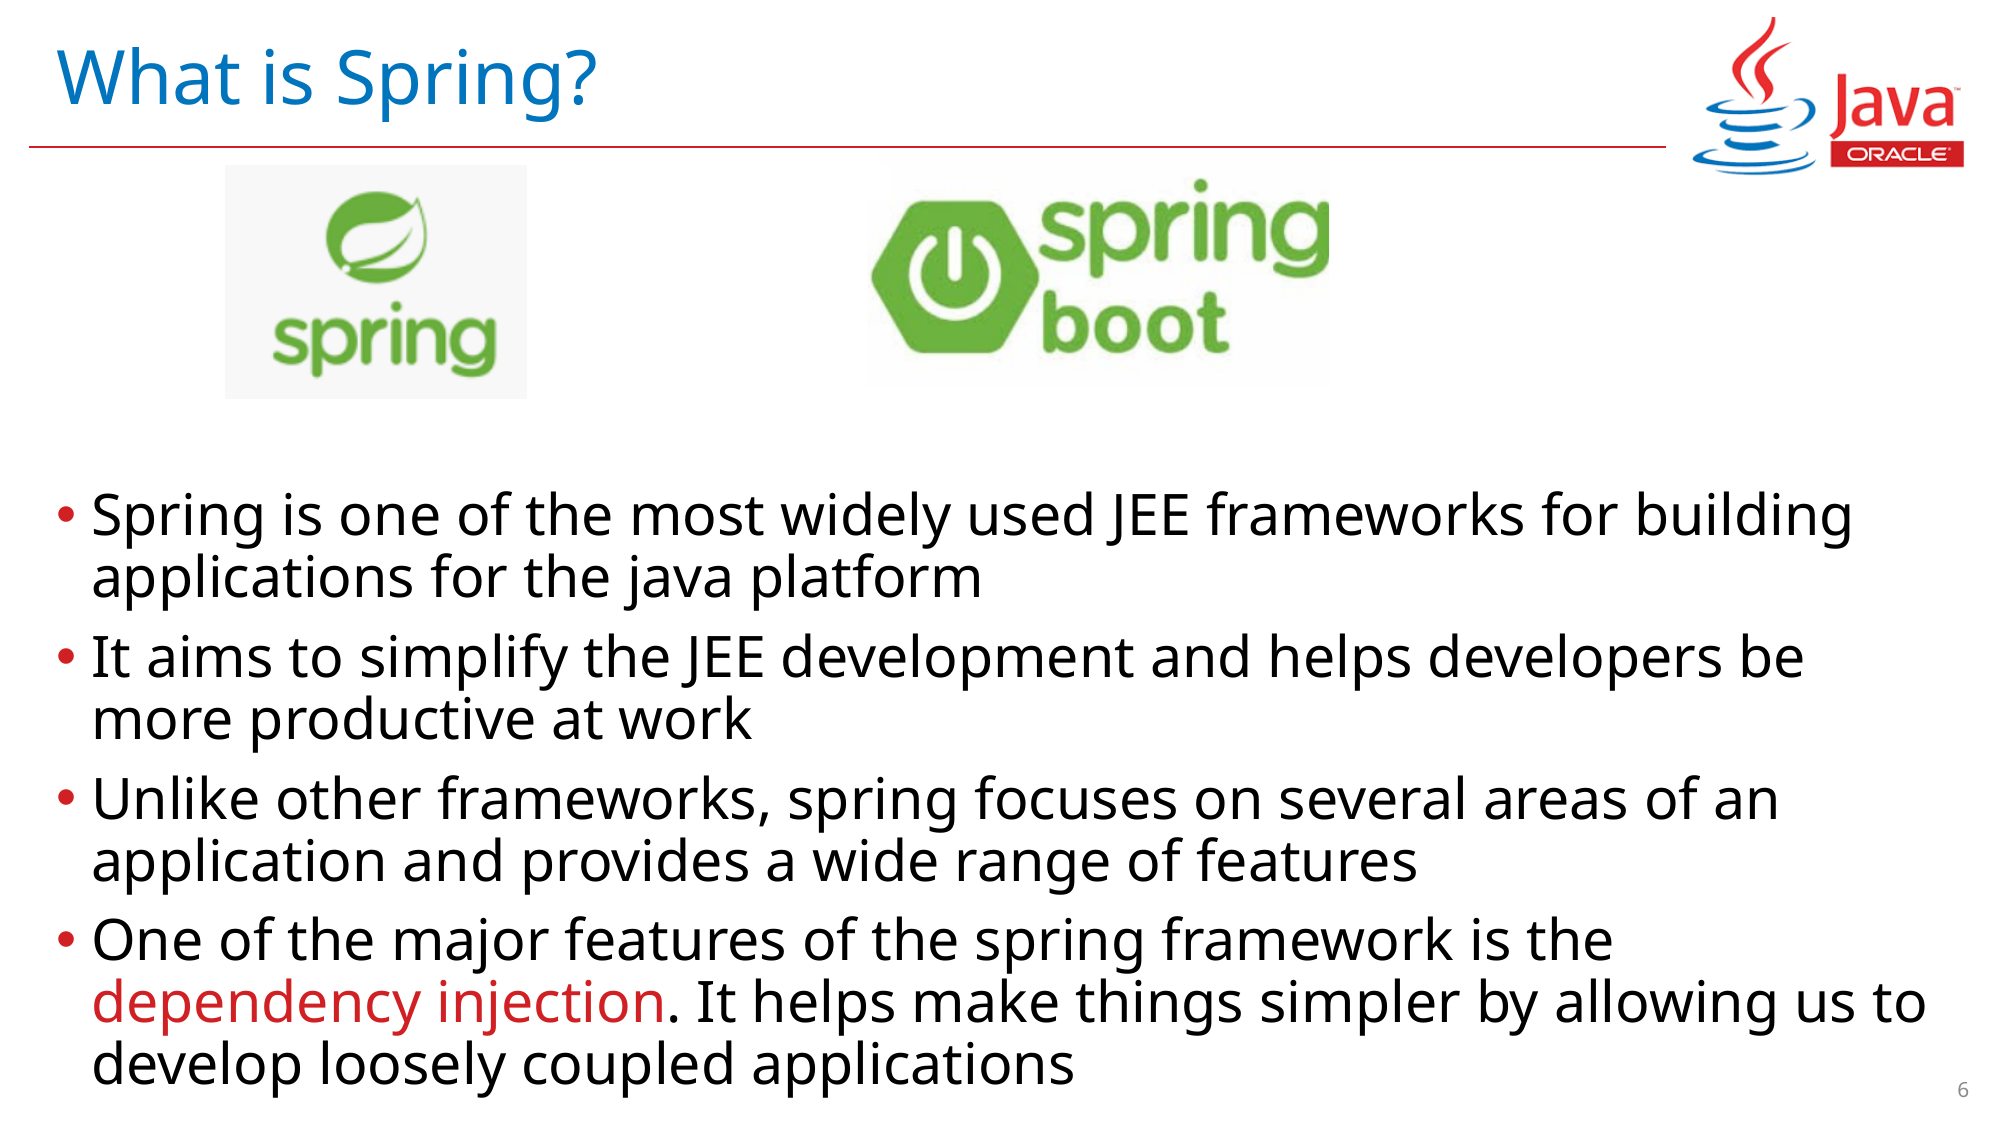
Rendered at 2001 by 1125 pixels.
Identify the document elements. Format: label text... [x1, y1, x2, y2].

slide_number 6 [1534, 1060, 1985, 1121]
list Spring is one of the most widely used JEE frameworks for building applications for the java platform It aims to simplify the JEE development and helps developers be more productive at work Unlike other frameworks, spring focuses on several areas of an application and provides a wide range of features One of the major features of the spring framework is the dependency injection. It helps make things simpler by allowing us to develop loosely coupled applications [41, 185, 1968, 1113]
title What is Spring? [41, 12, 1863, 147]
picture [867, 153, 1330, 387]
picture [1665, 17, 1994, 184]
picture [225, 165, 527, 399]
